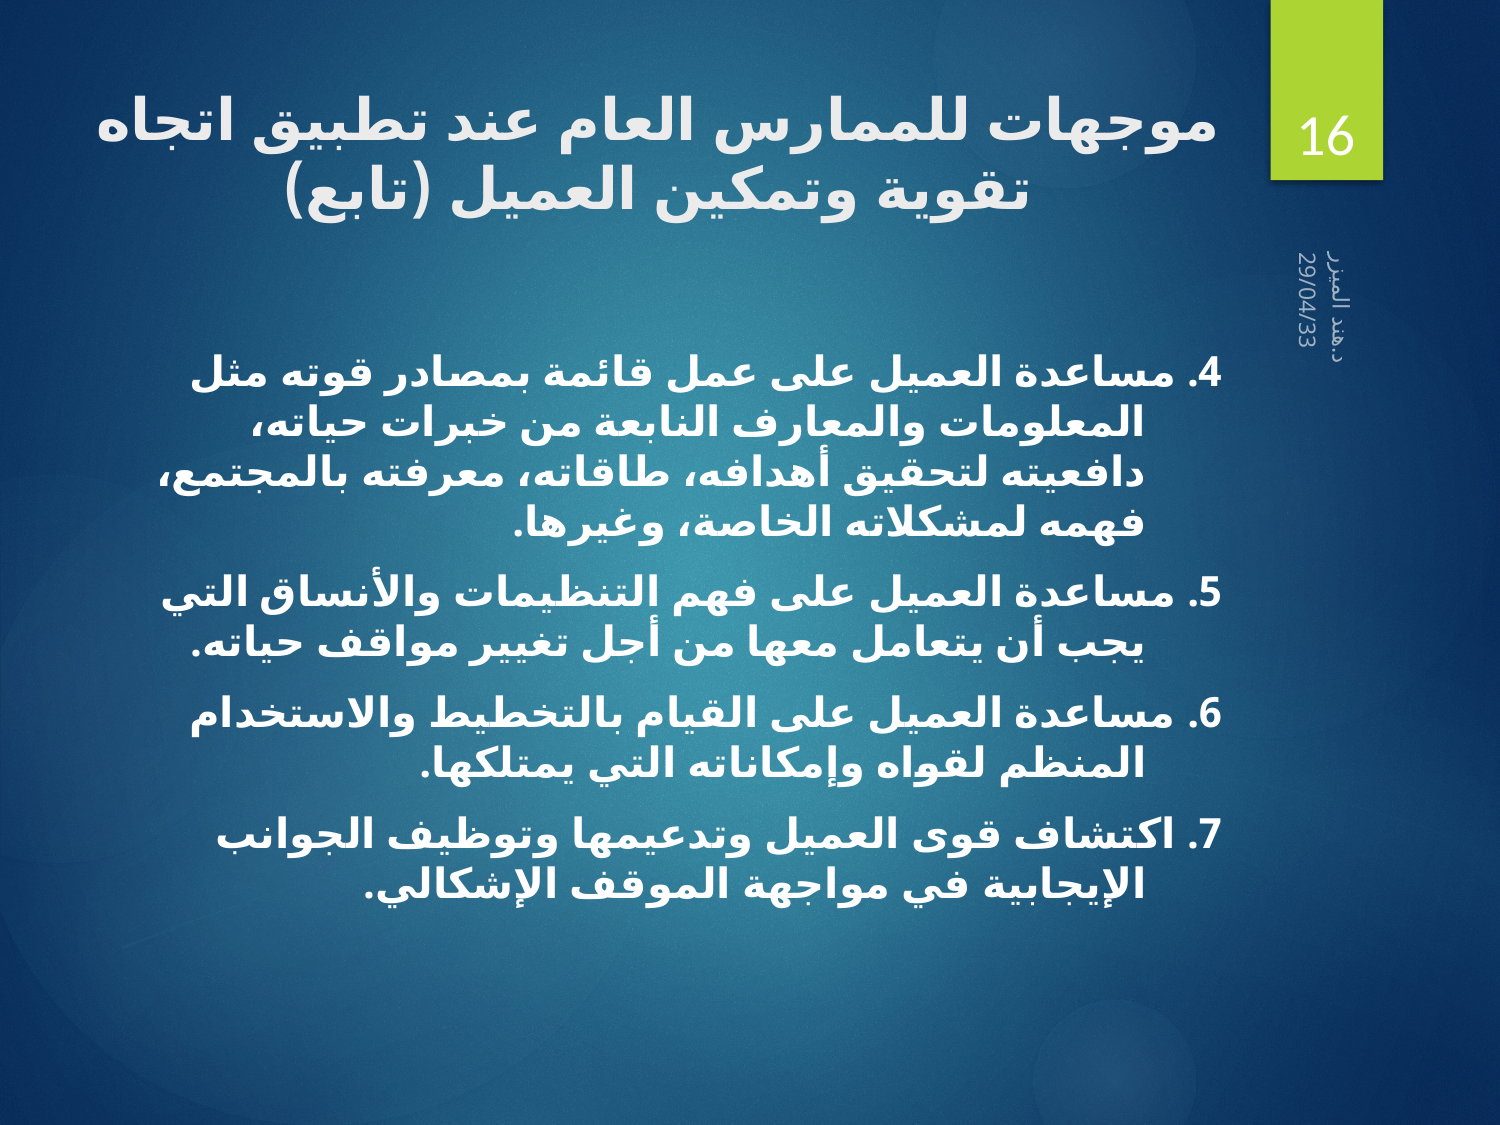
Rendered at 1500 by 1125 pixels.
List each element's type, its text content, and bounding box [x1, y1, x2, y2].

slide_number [1292, 237, 1320, 400]
list 4. مساعدة العميل على عمل قائمة بمصادر قوته مثل المعلومات والمعارف النابعة من خبرات حياته، دافعيته لتحقيق أهدافه، طاقاته، معرفته بالمجتمع، فهمه لمشكلاته الخاصة، وغيرها. 5. مساعدة العميل على فهم التنظيمات والأنساق التي يجب أن يتعامل معها من أجل تغيير مواقف حياته. 6. مساعدة العميل على القيام بالتخطيط والاستخدام المنظم لقواه وإمكاناته التي يمتلكها. 7. اكتشاف قوى العميل وتدعيمها وتوظيف الجوانب الإيجابية في مواجهة الموقف الإشكالي. [135, 336, 1237, 1025]
title موجهات للممارس العام عند تطبيق اتجاه تقوية وتمكين العميل (تابع) [79, 74, 1237, 304]
slide_number 16 [1273, 48, 1378, 175]
footer د.هند الميزر [1320, 237, 1358, 871]
